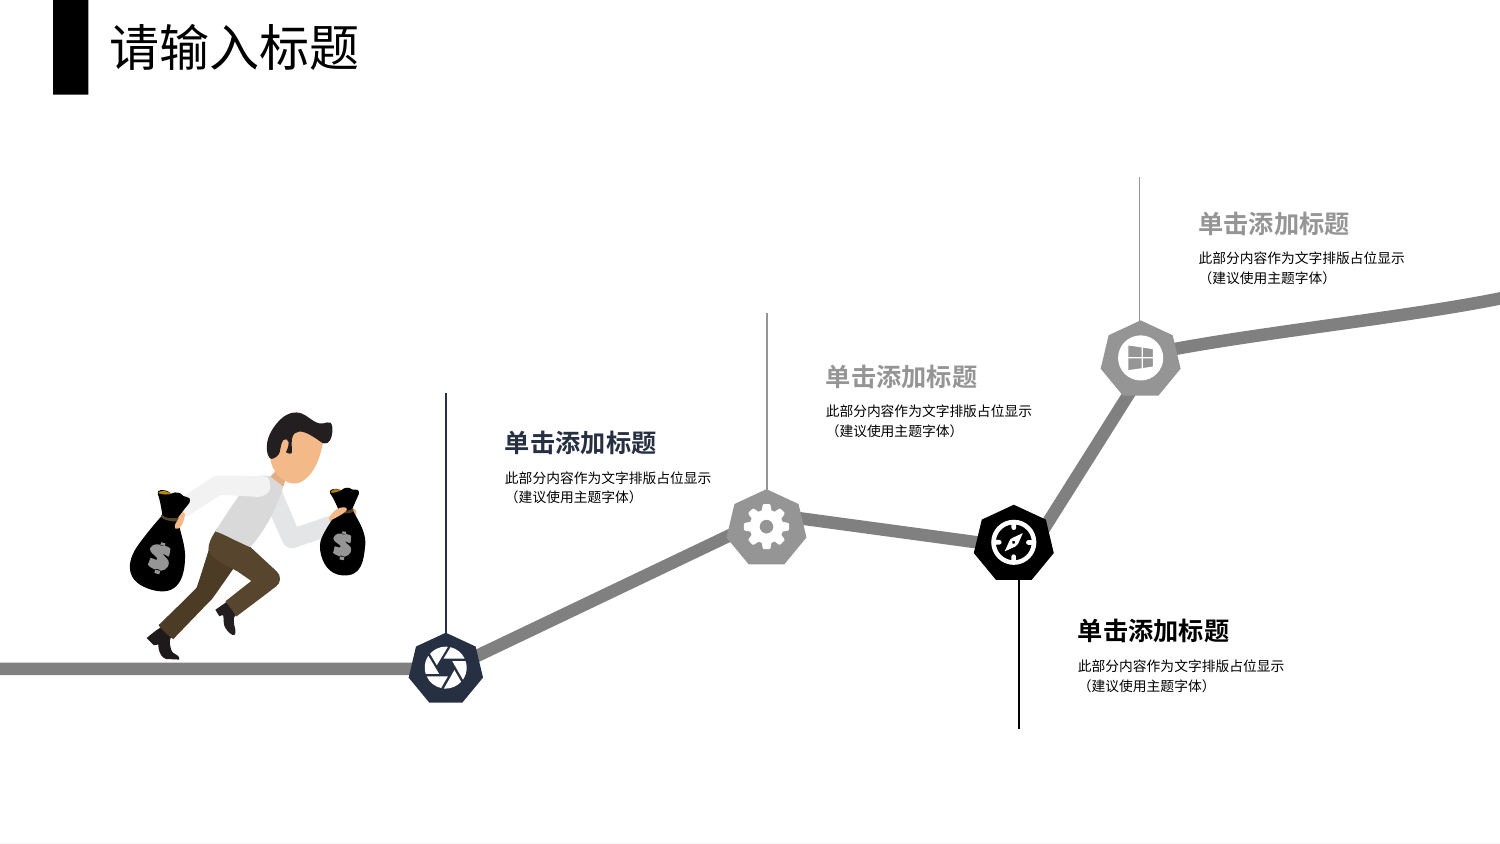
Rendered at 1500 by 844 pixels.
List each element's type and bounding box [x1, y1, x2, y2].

text_box [52, 0, 396, 95]
text_box [0, 176, 1500, 730]
